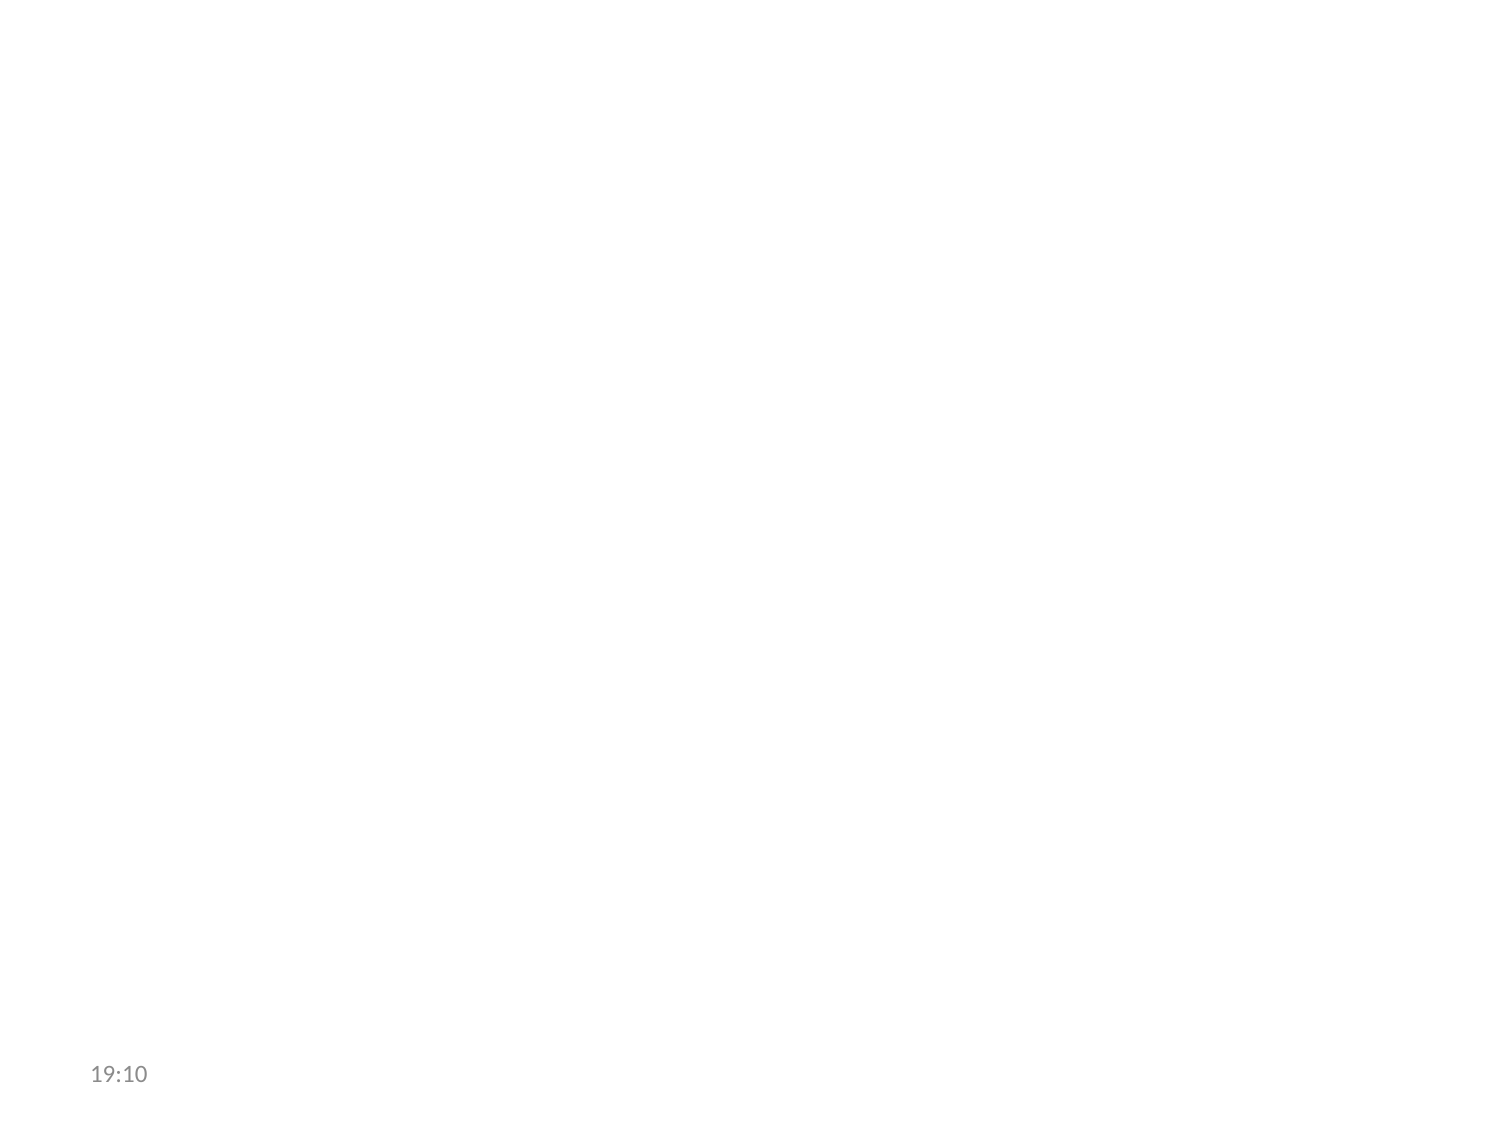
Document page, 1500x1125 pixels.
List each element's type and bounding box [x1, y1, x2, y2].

slide_number [75, 1042, 425, 1103]
